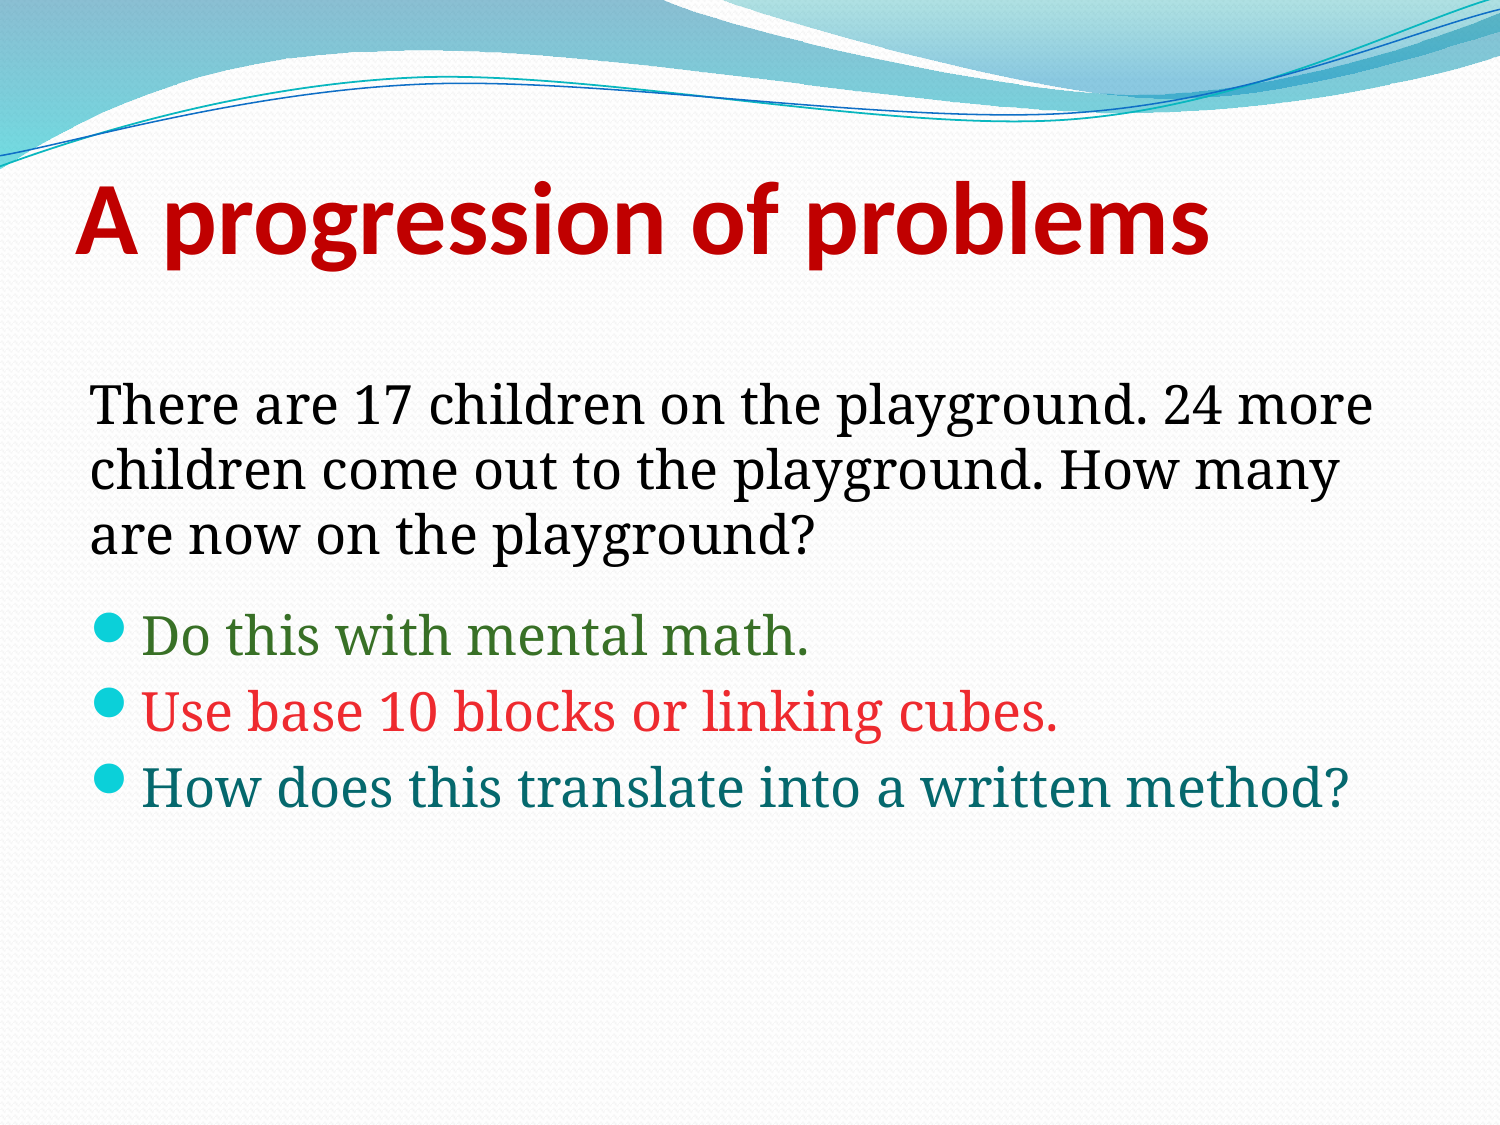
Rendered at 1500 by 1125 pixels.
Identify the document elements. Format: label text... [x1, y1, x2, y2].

title A progression of problems [75, 115, 1425, 275]
list There are 17 children on the playground. 24 more children come out to the playground. How many are now on the playground? Do this with mental math. Use base 10 blocks or linking cubes. How does this translate into a written method? [75, 317, 1425, 1038]
